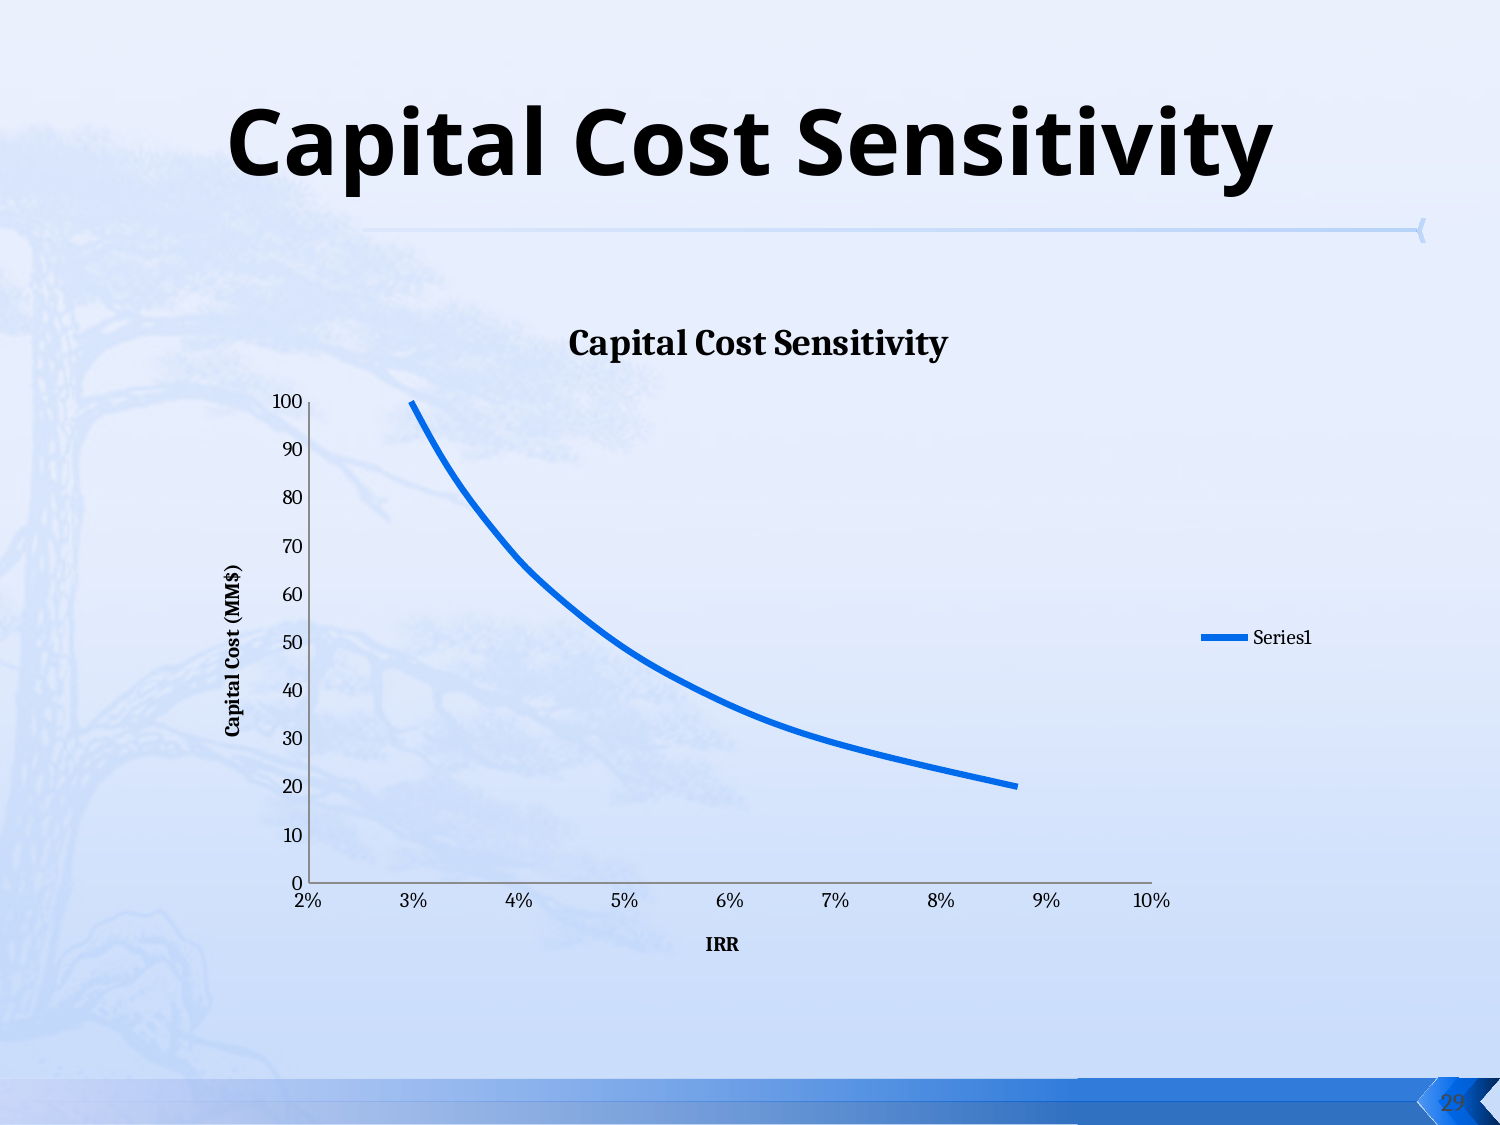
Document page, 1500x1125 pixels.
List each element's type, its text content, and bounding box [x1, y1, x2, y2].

slide_number 29 [1406, 1077, 1500, 1125]
title Capital Cost Sensitivity [75, 45, 1425, 233]
chart [186, 286, 1332, 988]
